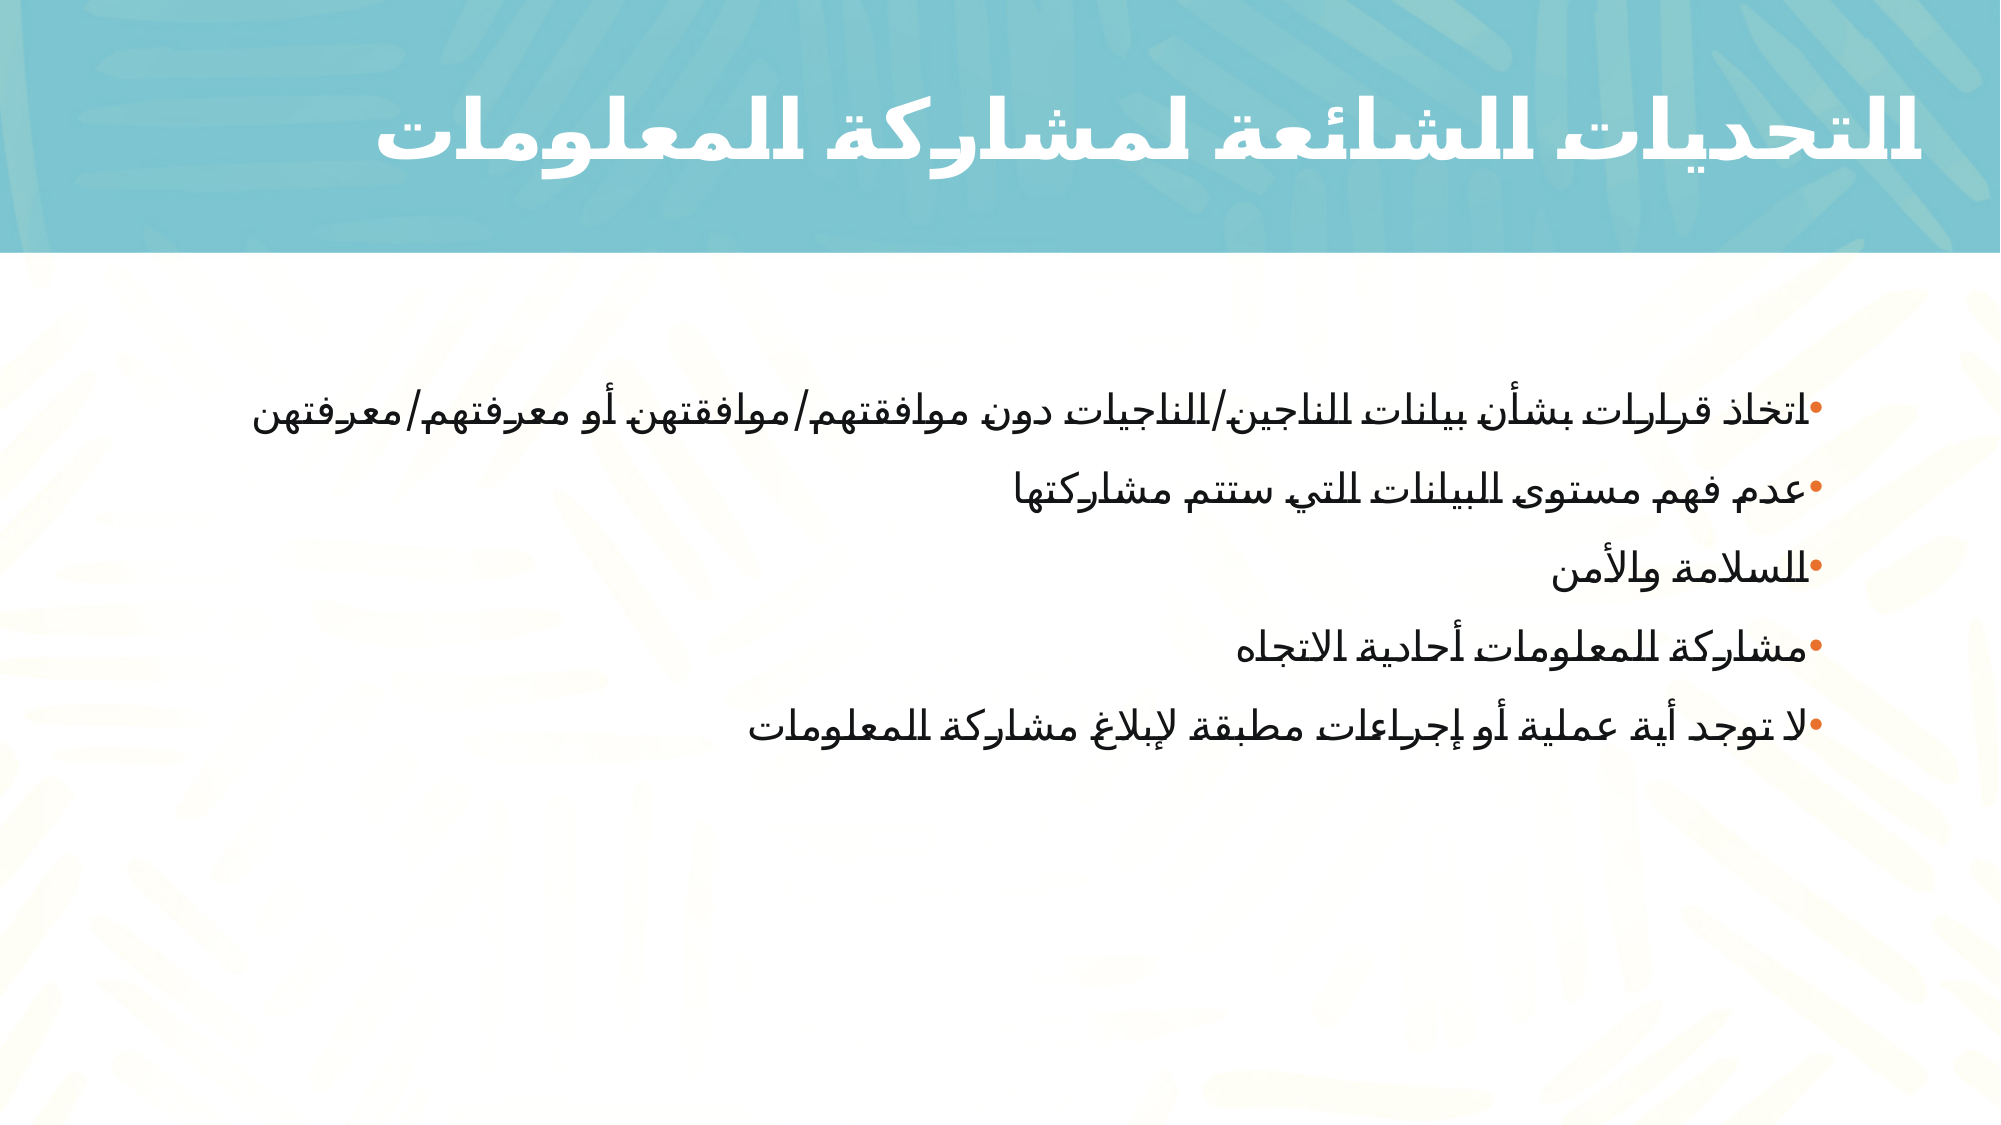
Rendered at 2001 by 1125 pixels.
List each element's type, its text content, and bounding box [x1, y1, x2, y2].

text_box التحديات الشائعة لمشاركة المعلومات [61, 33, 1938, 220]
picture [0, 0, 2000, 1125]
text_box اتخاذ قرارات بشأن بيانات الناجين/الناجيات دون موافقتهم/موافقتهن أو معرفتهم/معرفتهن عدم فهم مستوى البيانات التي ستتم مشاركتها السلامة والأمن مشاركة المعلومات أحادية الاتجاه لا توجد أية عملية أو إجراءات مطبقة لإبلاغ مشاركة المعلومات [236, 375, 1831, 1035]
